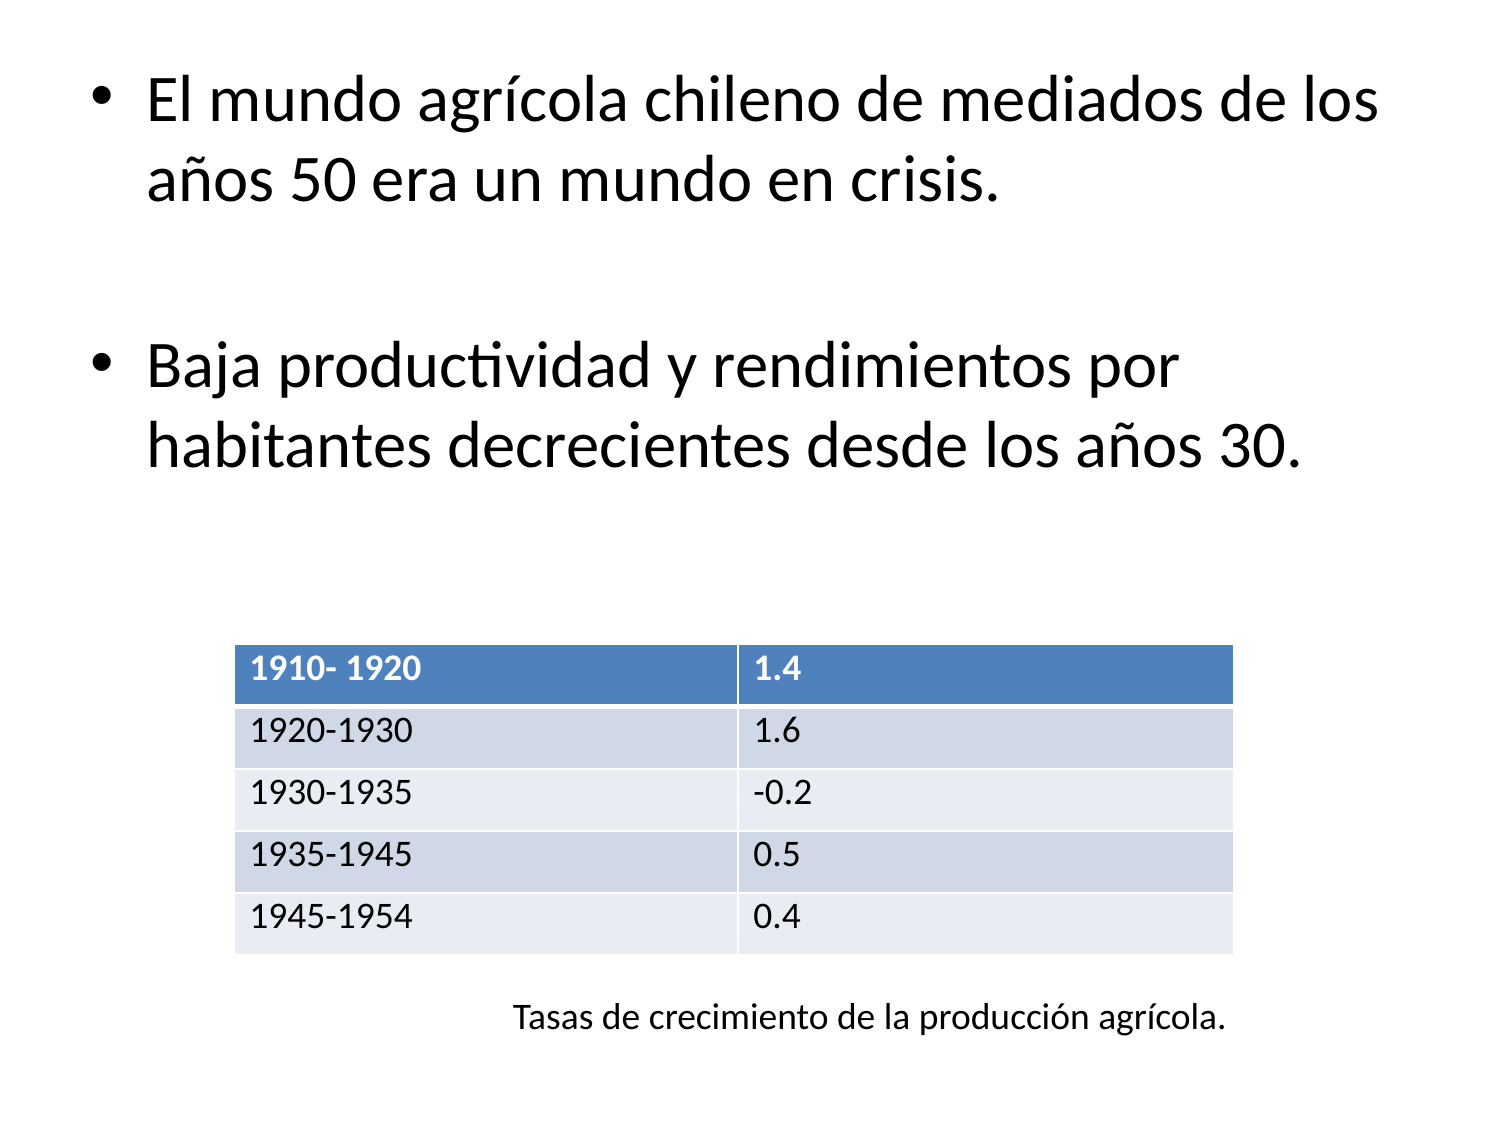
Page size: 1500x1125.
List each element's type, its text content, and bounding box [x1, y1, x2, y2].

table_cell 1.6 [739, 709, 1233, 768]
table_header 1910- 1920 [235, 645, 737, 704]
table_cell 0.5 [739, 832, 1233, 892]
table_header 1.4 [739, 645, 1233, 704]
text_box Tasas de crecimiento de la producción agrícola. [457, 984, 1243, 1045]
table_cell 1935-1945 [235, 832, 737, 892]
list El mundo agrícola chileno de mediados de los años 50 era un mundo en crisis. Baja productividad y rendimientos por habitantes decrecientes desde los años 30. [75, 46, 1425, 1005]
table_cell 0.4 [739, 894, 1233, 954]
table_cell 1920-1930 [235, 709, 737, 768]
table_cell 1945-1954 [235, 894, 737, 954]
table_cell 1930-1935 [235, 770, 737, 830]
table_cell -0.2 [739, 770, 1233, 830]
